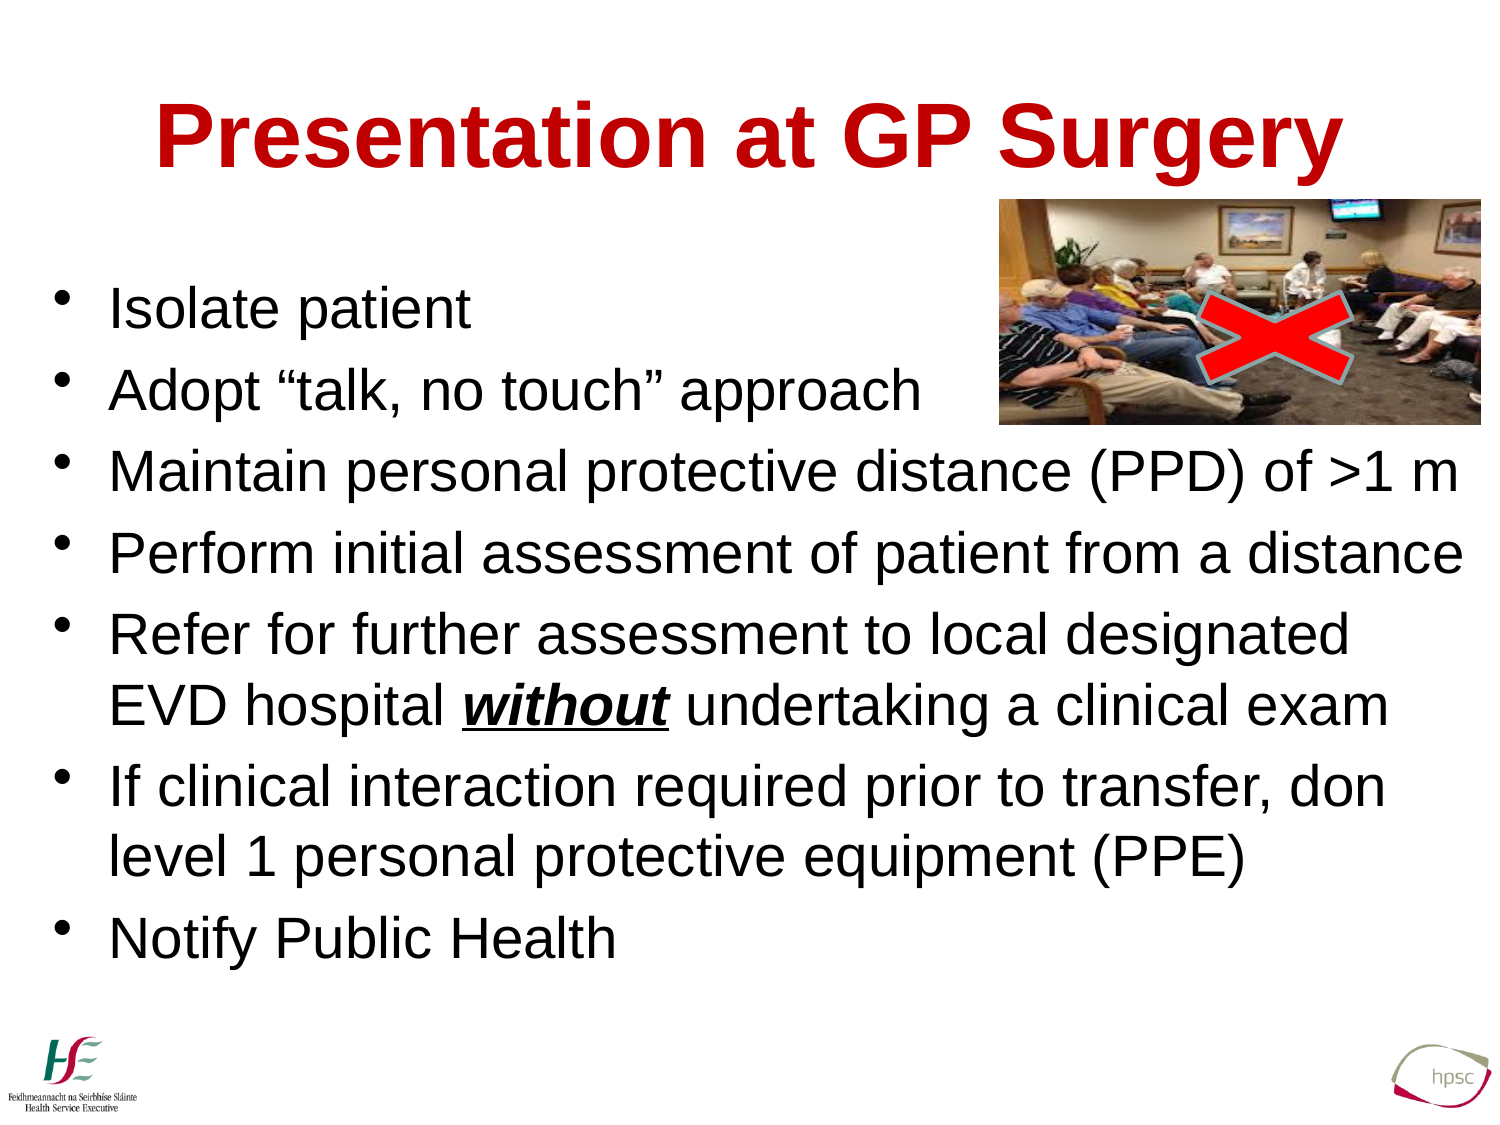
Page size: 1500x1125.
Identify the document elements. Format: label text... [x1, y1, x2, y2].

picture [0, 1029, 142, 1125]
picture [999, 199, 1482, 426]
picture [1381, 1026, 1500, 1125]
list Isolate patient Adopt “talk, no touch” approach Maintain personal protective distance (PPD) of >1 m Perform initial assessment of patient from a distance Refer for further assessment to local designated EVD hospital without undertaking a clinical exam If clinical interaction required prior to transfer, don level 1 personal protective equipment (PPE) Notify Public Health [37, 262, 1500, 938]
title Presentation at GP Surgery [74, 37, 1426, 226]
